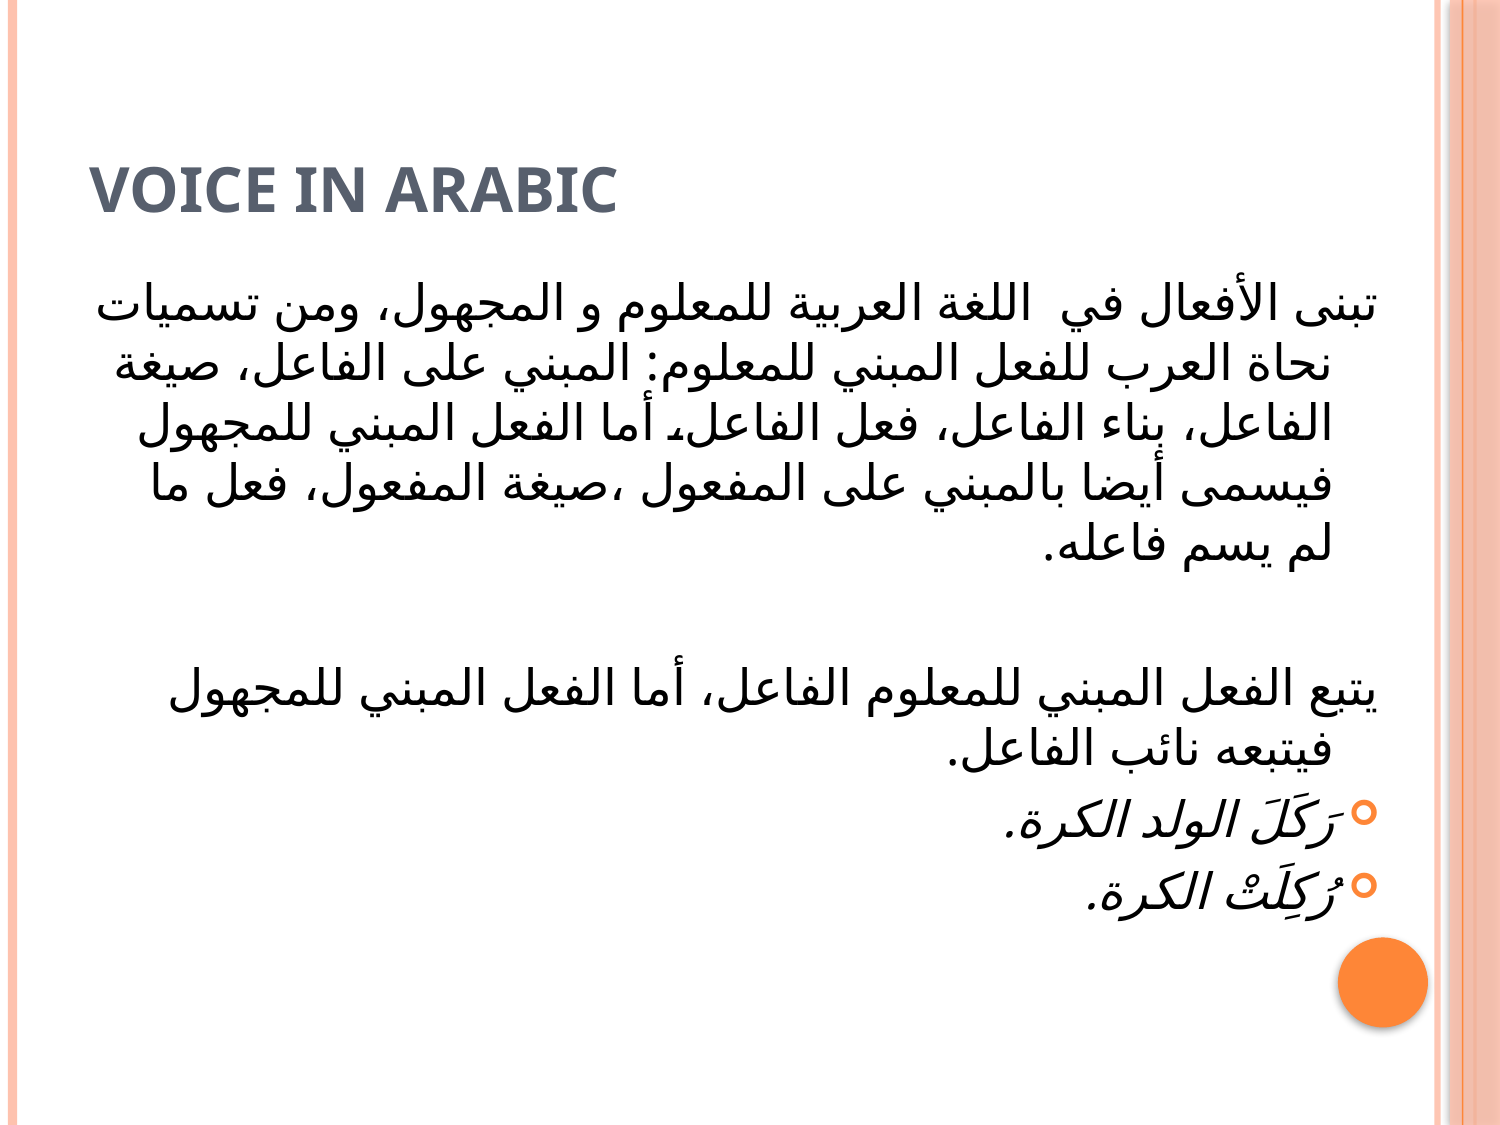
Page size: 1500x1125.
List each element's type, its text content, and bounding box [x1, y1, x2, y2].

title Voice in Arabic [75, 45, 1300, 233]
list تبنى الأفعال في اللغة العربية للمعلوم و المجهول، ومن تسميات نحاة العرب للفعل المبني للمعلوم: المبني على الفاعل، صيغة الفاعل، بناء الفاعل، فعل الفاعل، أما الفعل المبني للمجهول فيسمى أيضا بالمبني على المفعول ،صيغة المفعول، فعل ما لم يسم فاعله. يتبع الفعل المبني للمعلوم الفاعل، أما الفعل المبني للمجهول فيتبعه نائب الفاعل. رَكَلَ الولد الكرة. رُكِلَتْ الكرة. [75, 262, 1395, 1062]
